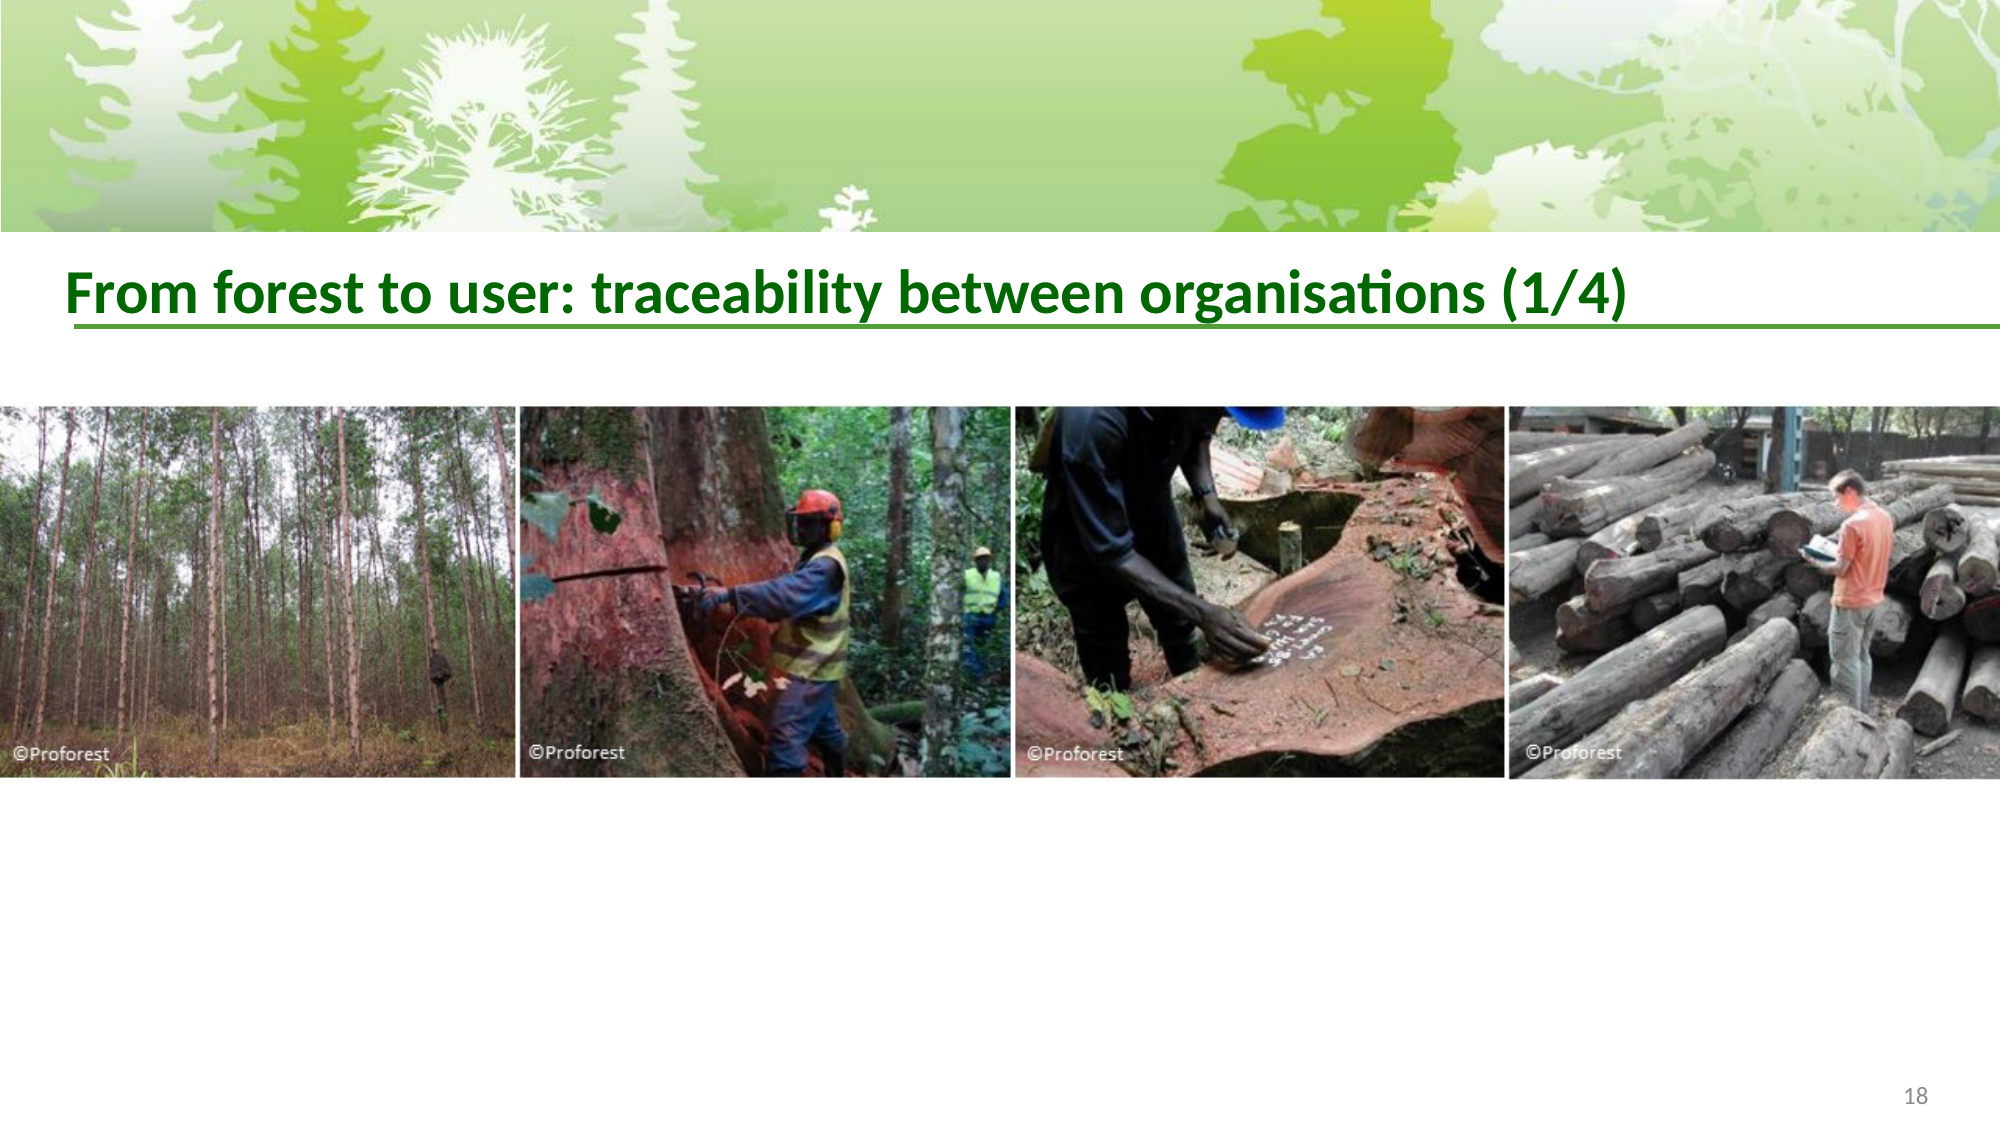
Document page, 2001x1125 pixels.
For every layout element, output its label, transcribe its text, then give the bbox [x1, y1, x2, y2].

picture [0, 0, 2000, 232]
picture [0, 402, 2000, 781]
title From forest to user: traceability between organisations (1/4) [50, 176, 1692, 402]
slide_number 18 [1493, 1065, 1944, 1125]
